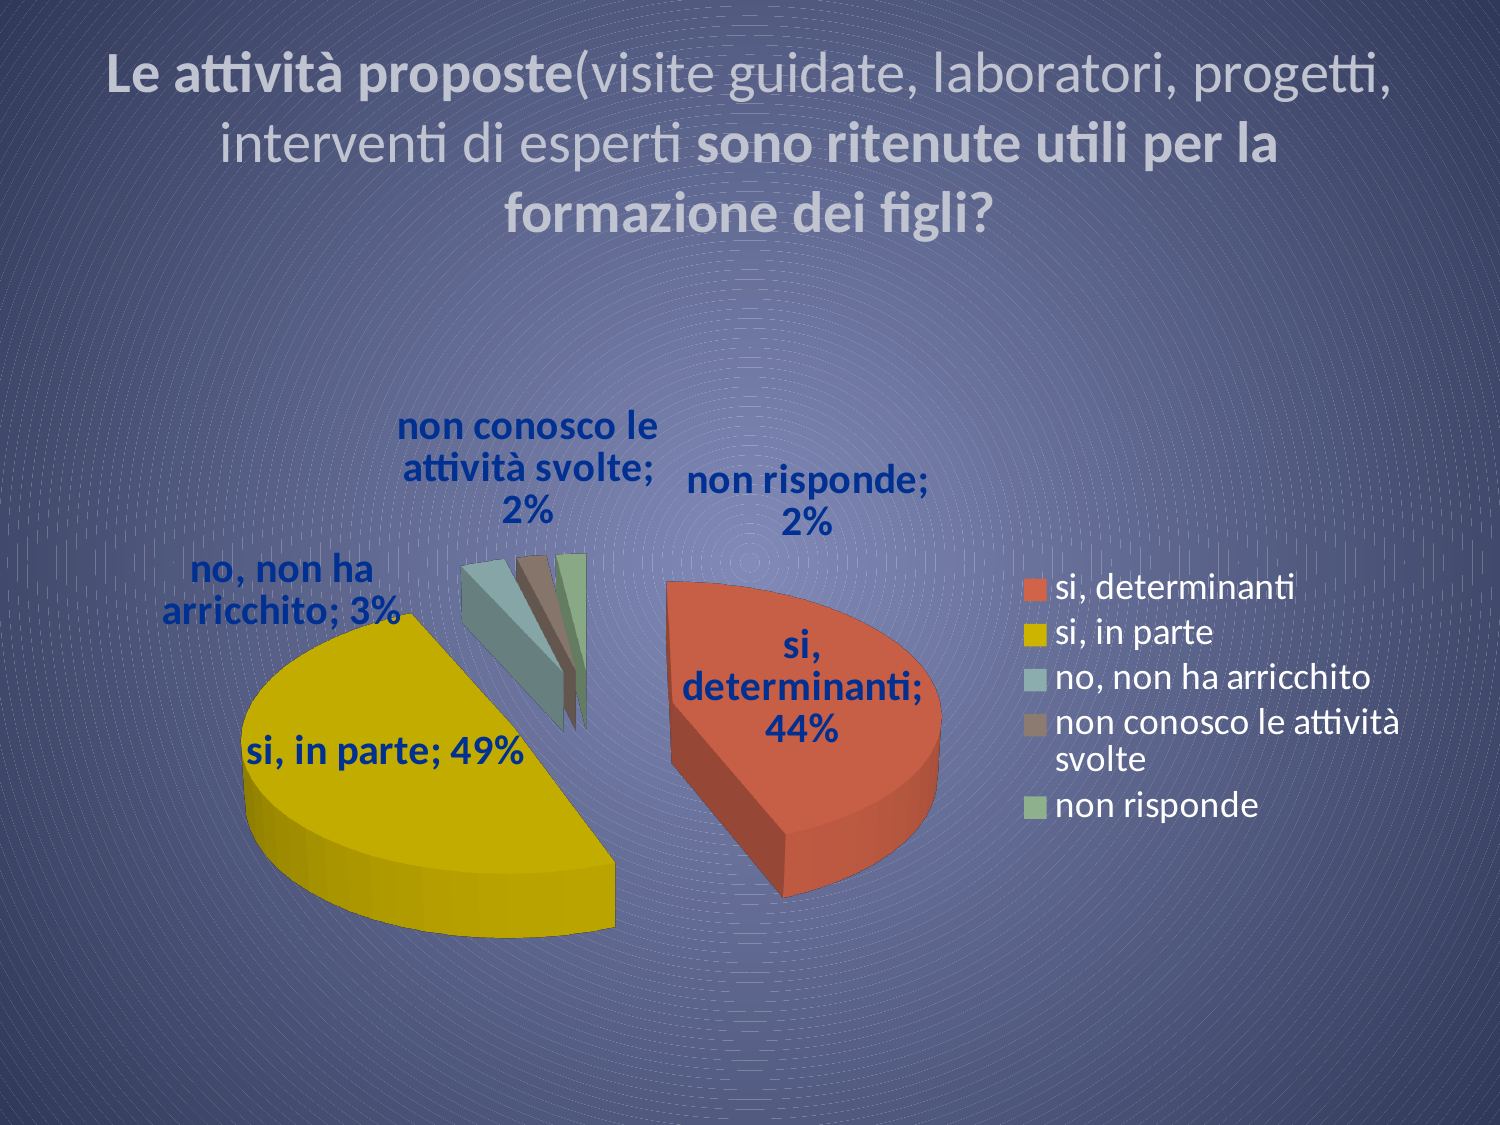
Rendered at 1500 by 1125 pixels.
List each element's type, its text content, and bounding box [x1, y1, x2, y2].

title Le attività proposte(visite guidate, laboratori, progetti, interventi di esperti sono ritenute utili per la formazione dei figli? [75, 45, 1425, 233]
chart [74, 283, 1426, 1115]
